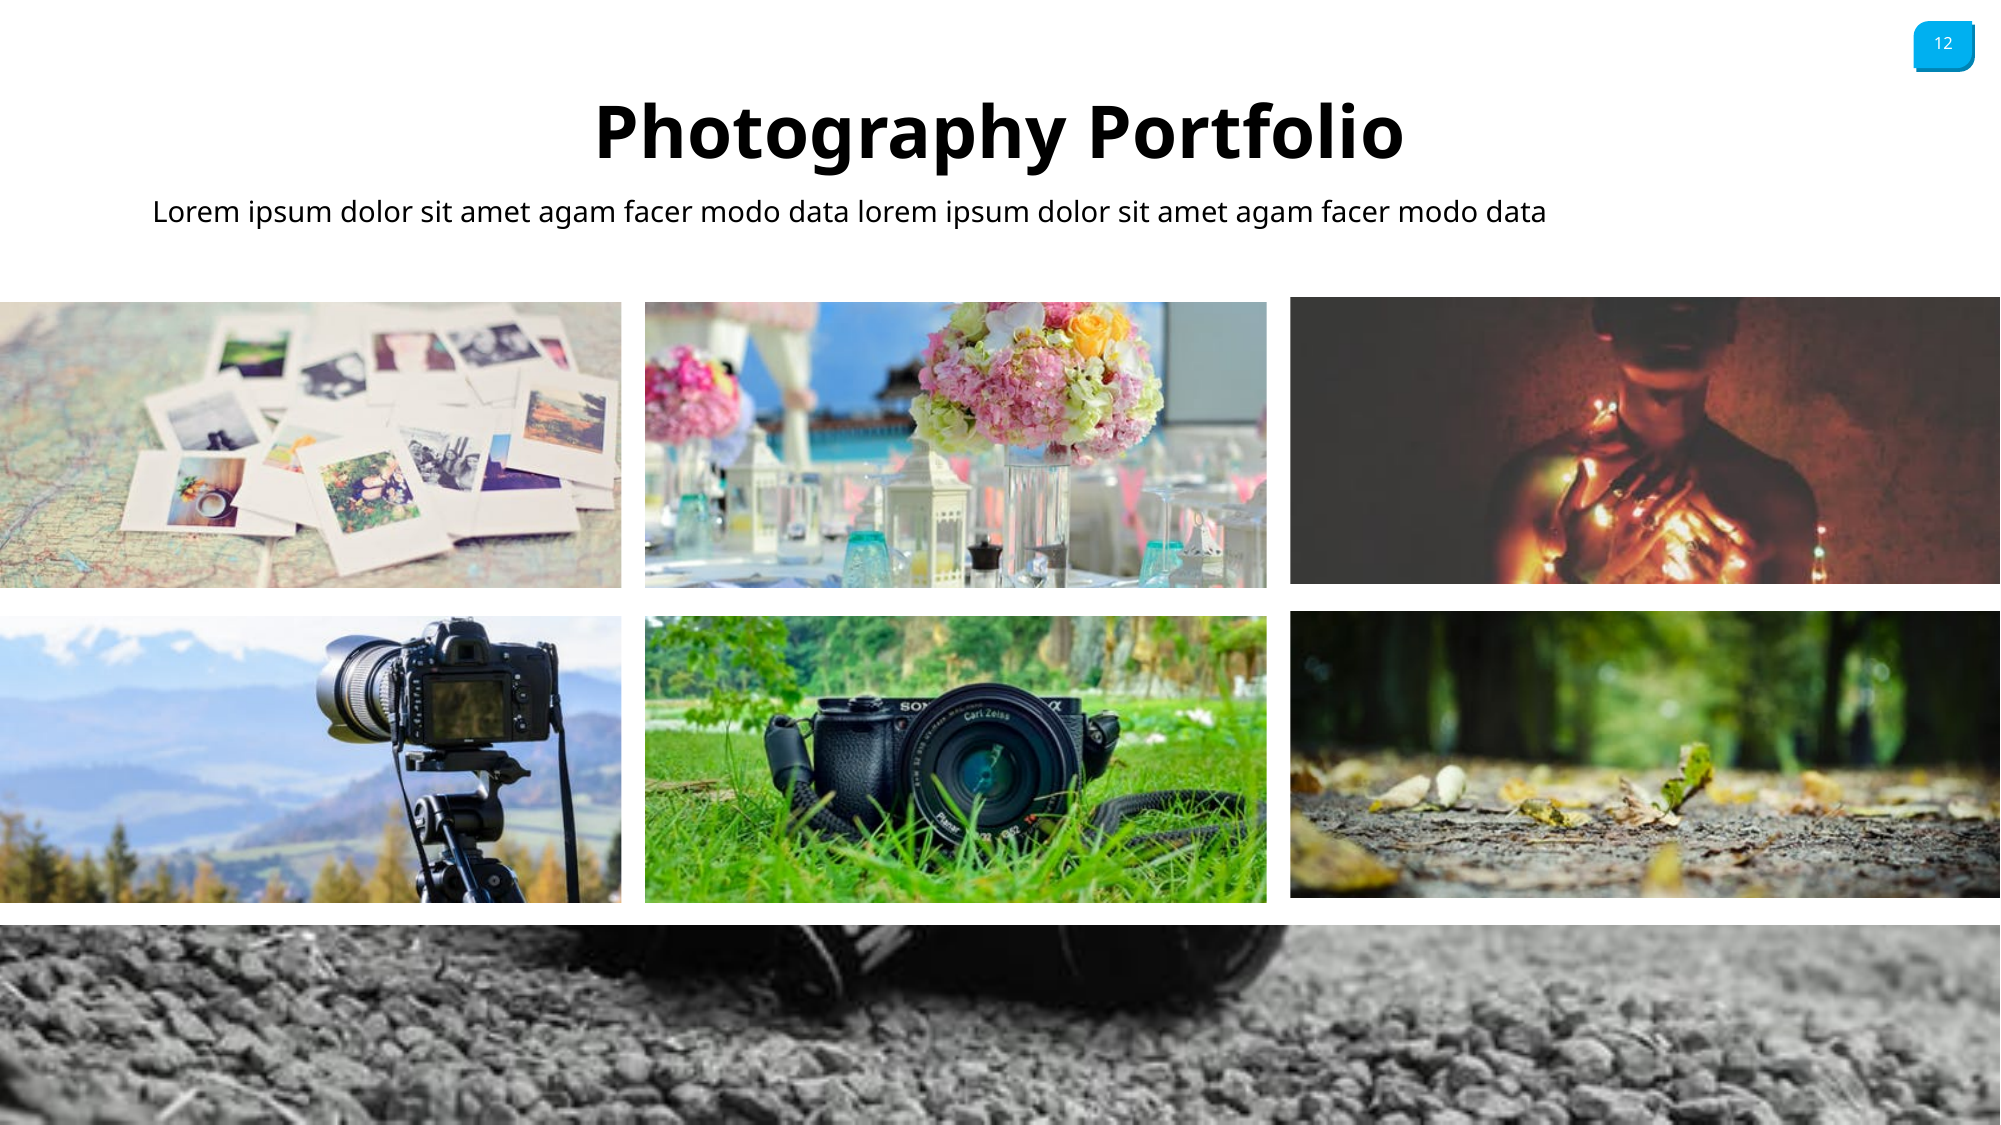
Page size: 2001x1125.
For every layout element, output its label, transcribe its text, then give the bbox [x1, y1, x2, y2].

picture [1290, 611, 2000, 898]
subtitle Lorem ipsum dolor sit amet agam facer modo data lorem ipsum dolor sit amet agam facer modo data [137, 186, 1863, 227]
picture [0, 925, 2000, 1125]
picture [1290, 297, 2000, 584]
picture [0, 302, 622, 588]
picture [0, 616, 622, 903]
picture [645, 302, 1267, 588]
title Photography Portfolio [137, 78, 1863, 186]
picture [645, 616, 1267, 903]
